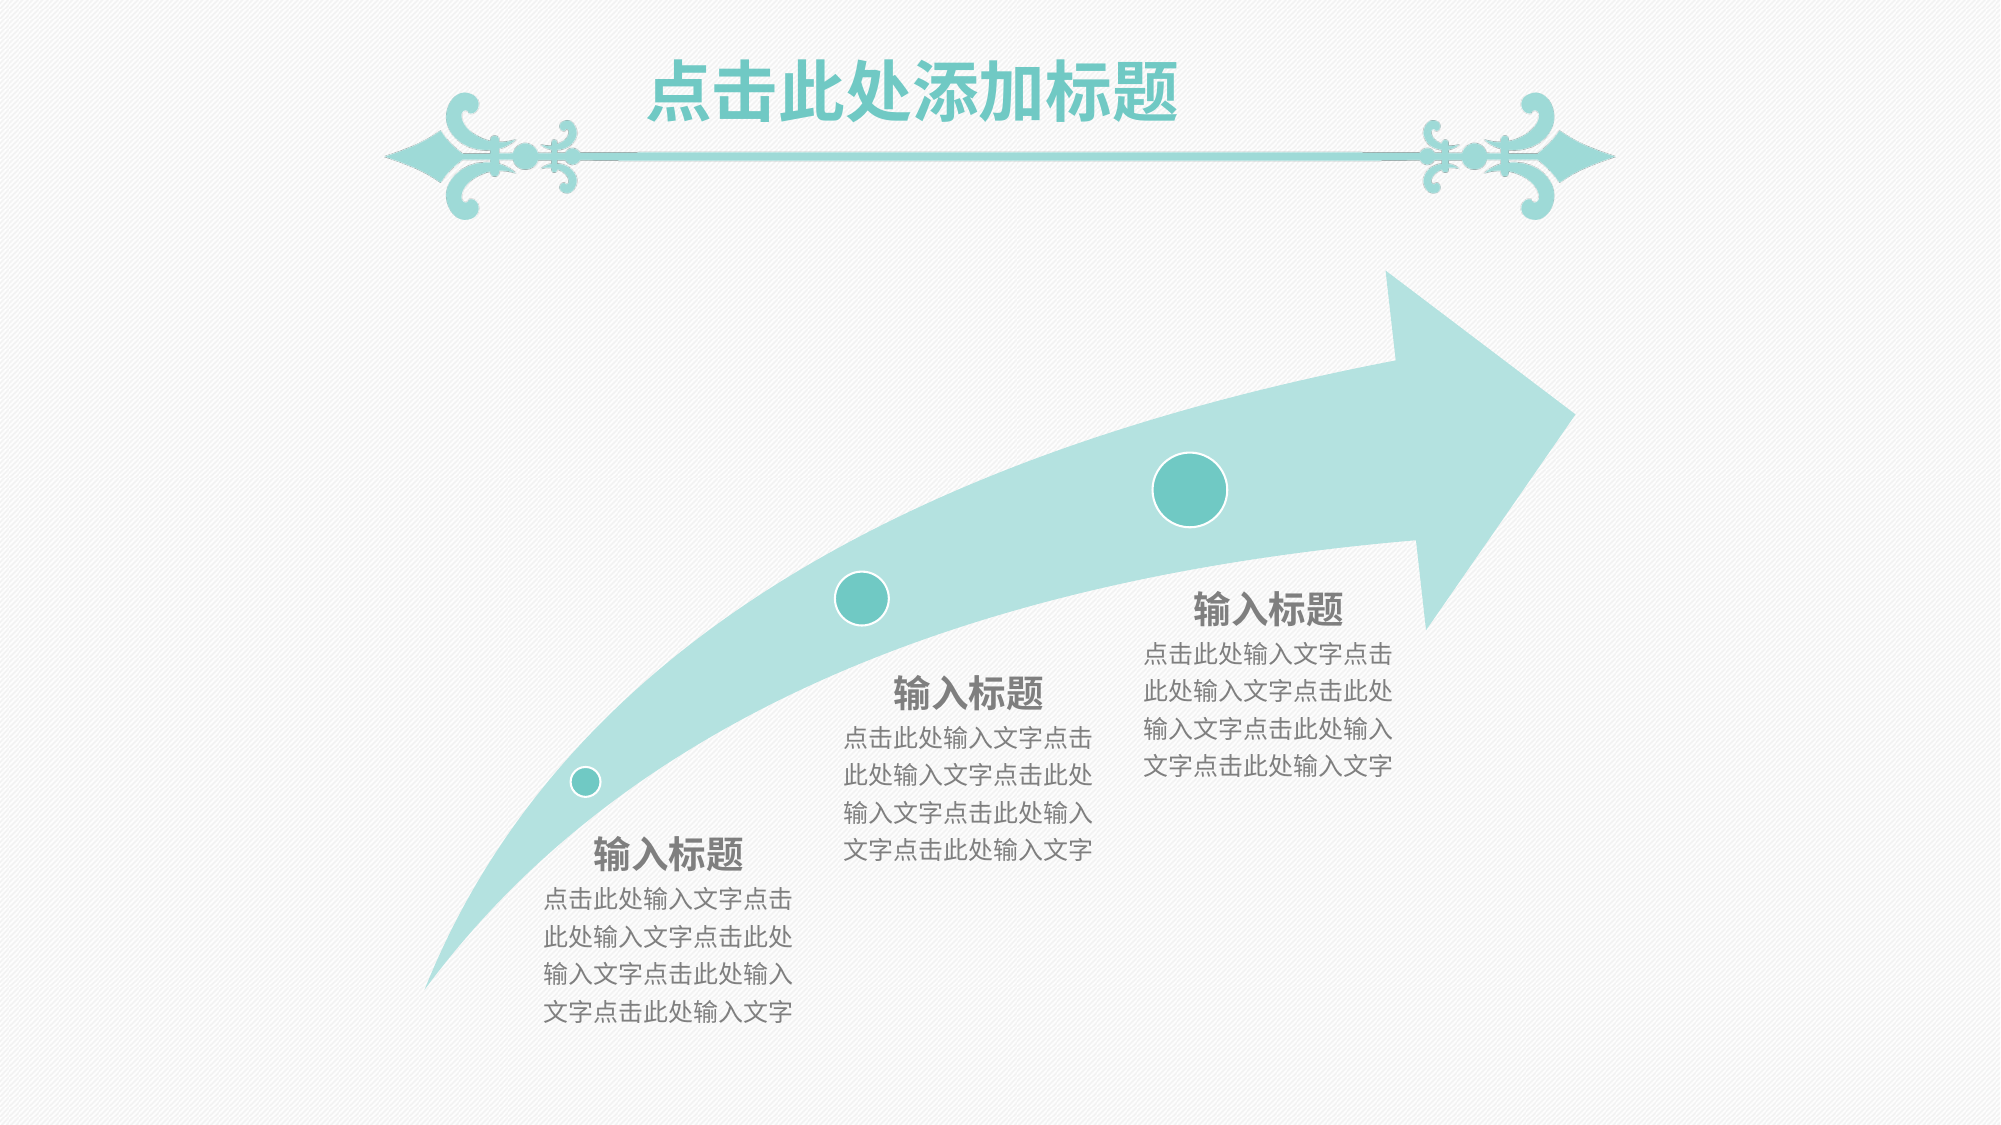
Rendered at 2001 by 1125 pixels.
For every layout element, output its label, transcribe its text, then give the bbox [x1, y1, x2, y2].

text_box [834, 571, 889, 626]
text_box 输入标题 点击此处输入文字点击此处输入文字点击此处输入文字点击此处输入文字点击此处输入文字 [525, 812, 812, 1034]
text_box [570, 766, 601, 797]
text_box [424, 270, 1576, 990]
text_box 点击此处添加标题 [630, 42, 1370, 91]
picture [0, 0, 2001, 1125]
text_box [1152, 452, 1228, 528]
text_box 输入标题 点击此处输入文字点击此处输入文字点击此处输入文字点击此处输入文字点击此处输入文字 [1125, 567, 1412, 788]
text_box 输入标题 点击此处输入文字点击此处输入文字点击此处输入文字点击此处输入文字点击此处输入文字 [825, 651, 1112, 872]
